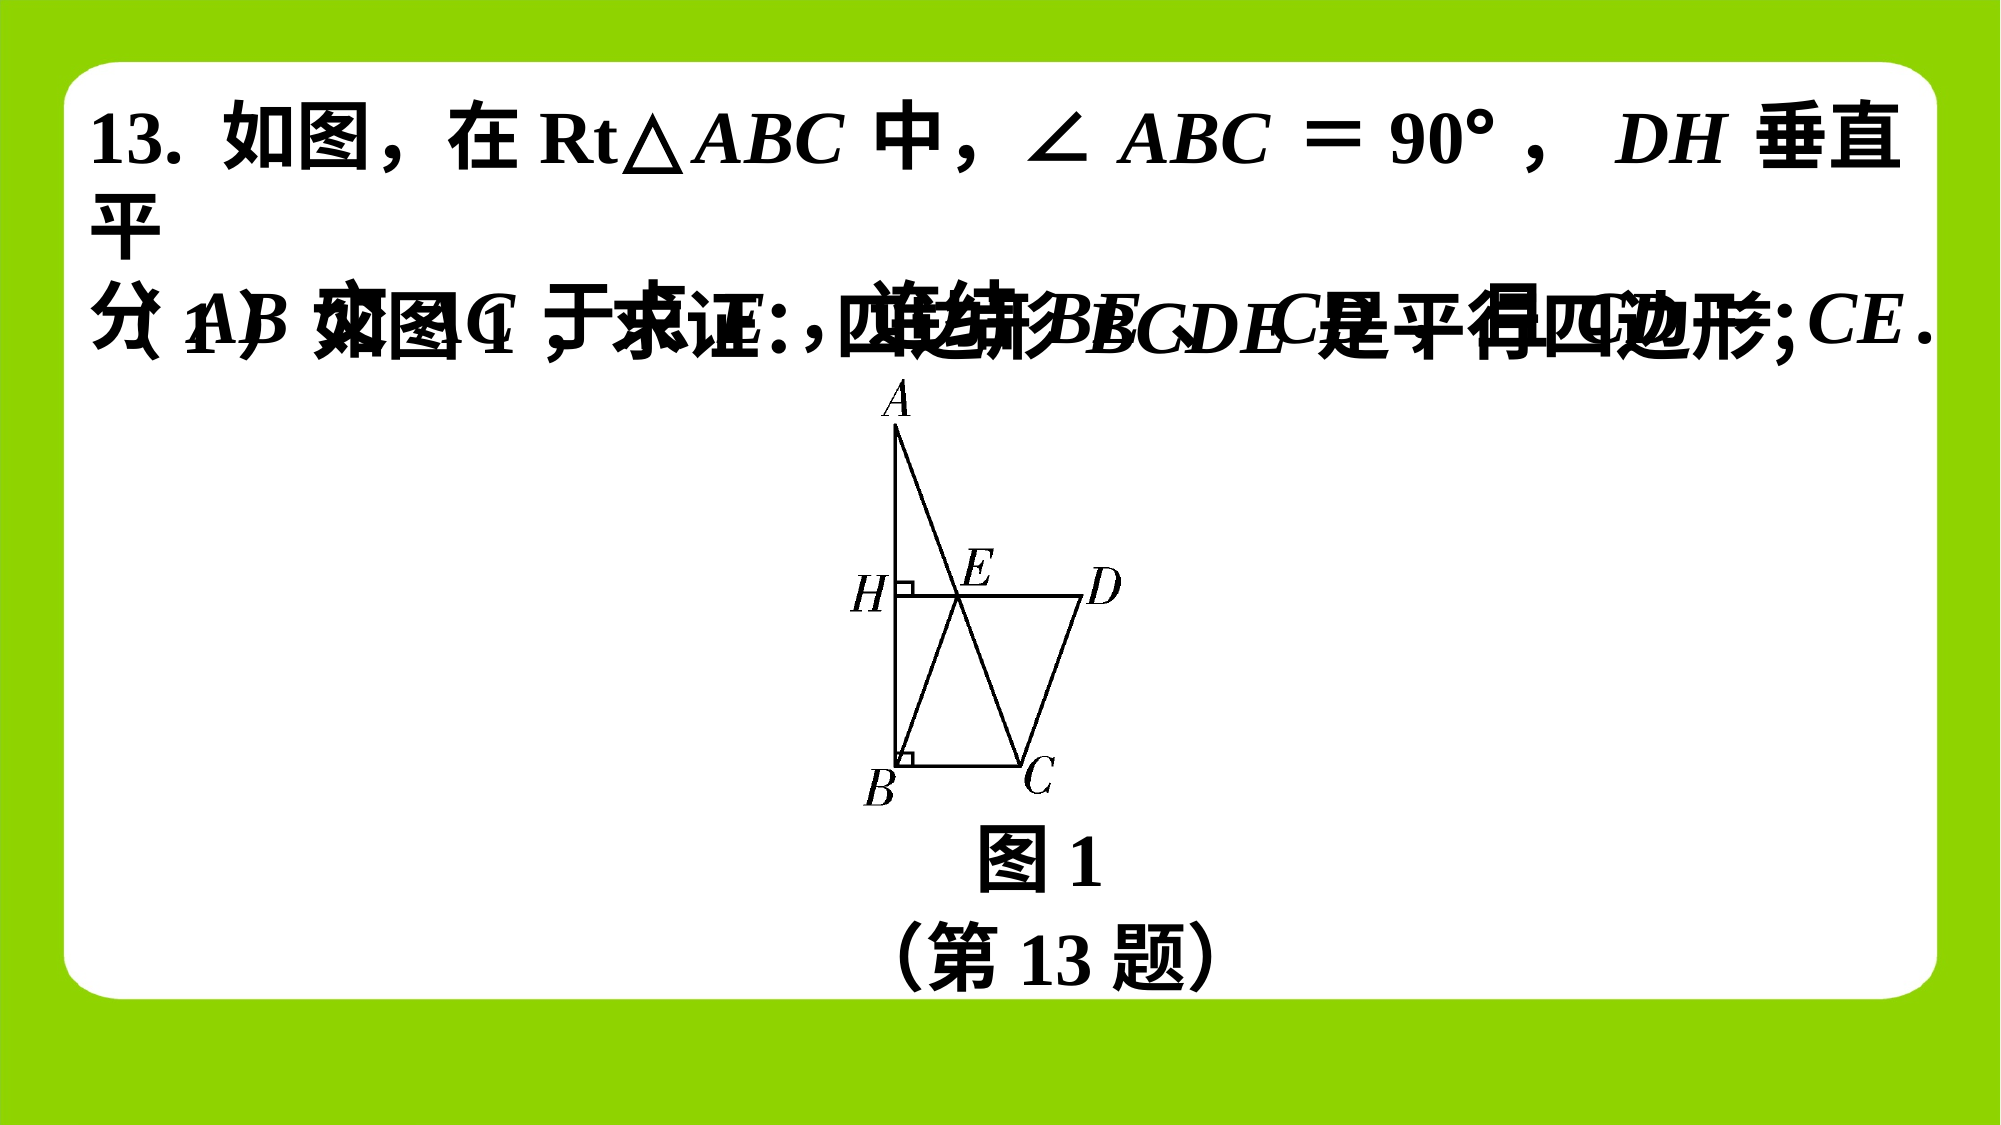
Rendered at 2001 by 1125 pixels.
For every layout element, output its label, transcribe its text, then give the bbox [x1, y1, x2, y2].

picture [0, 0, 2001, 1125]
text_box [850, 379, 1213, 903]
text_box 13. 如图，在Rt△ABC中，∠ABC＝90°，DH垂直平 分AB交AC于点E，连结BE、CD，且CD＝CE. [88, 88, 1974, 271]
text_box （第13题） [850, 910, 1230, 1002]
text_box （1）如图1，求证：四边形BCDE是平行四边形； [88, 278, 1755, 370]
